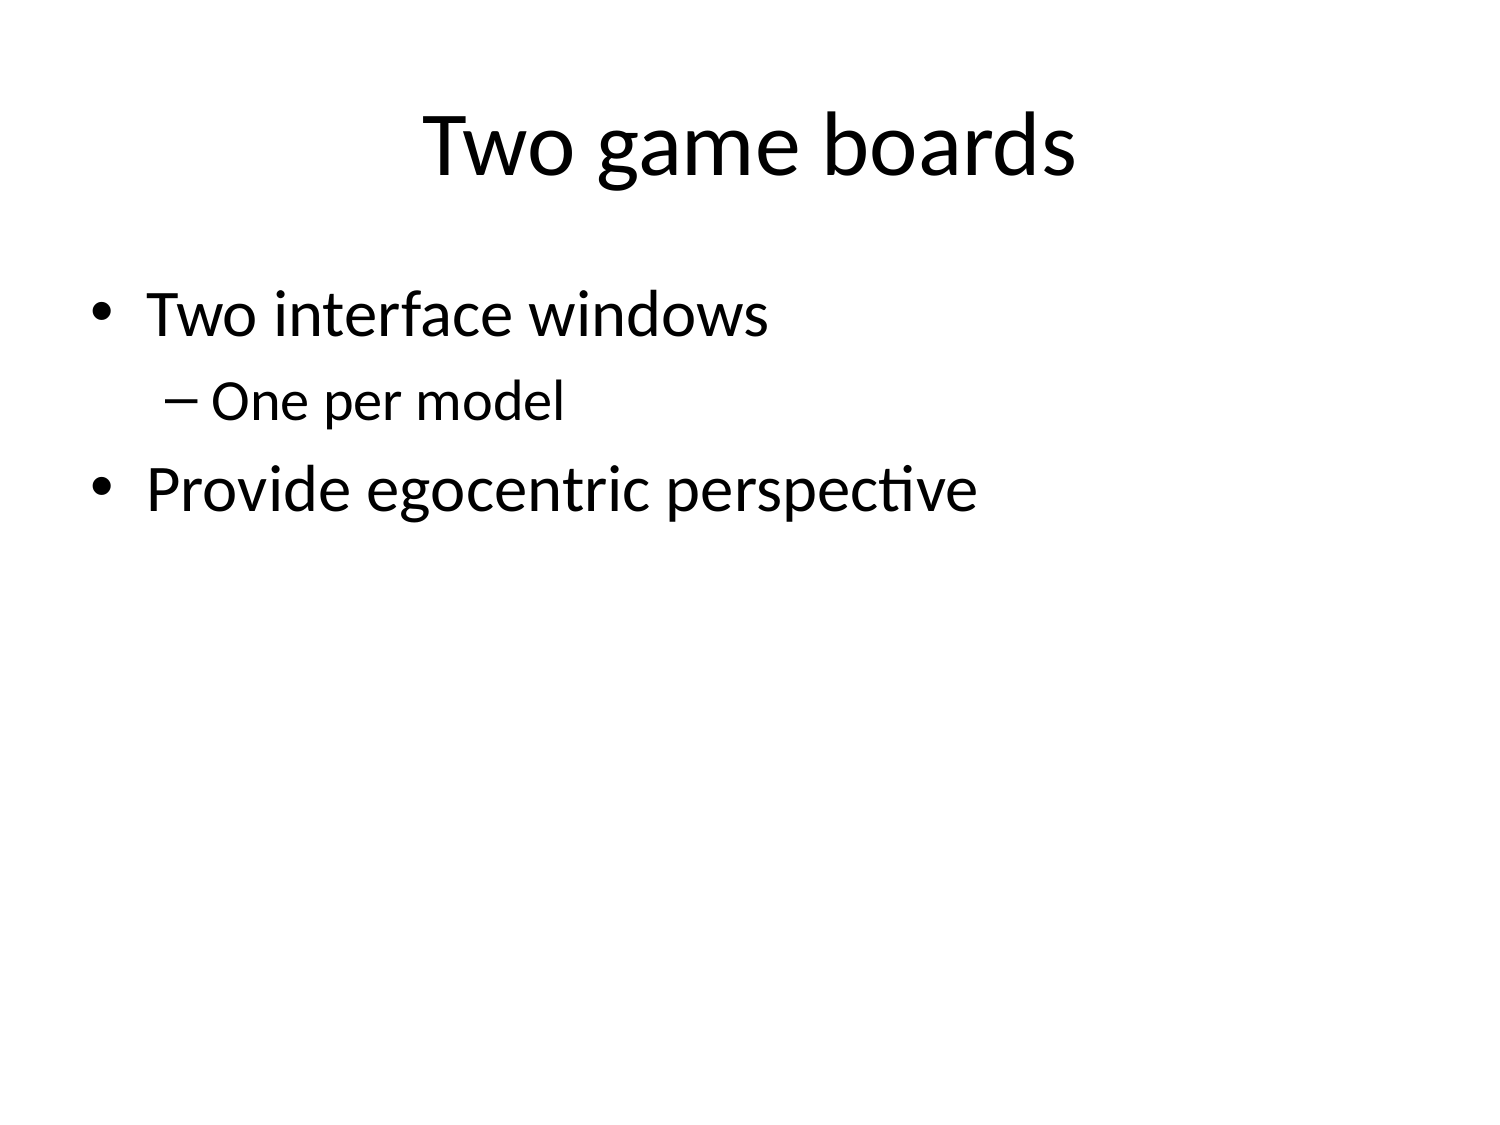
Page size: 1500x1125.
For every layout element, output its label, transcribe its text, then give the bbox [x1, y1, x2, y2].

list Two interface windows One per model Provide egocentric perspective [75, 262, 1425, 1005]
title Two game boards [75, 45, 1425, 233]
